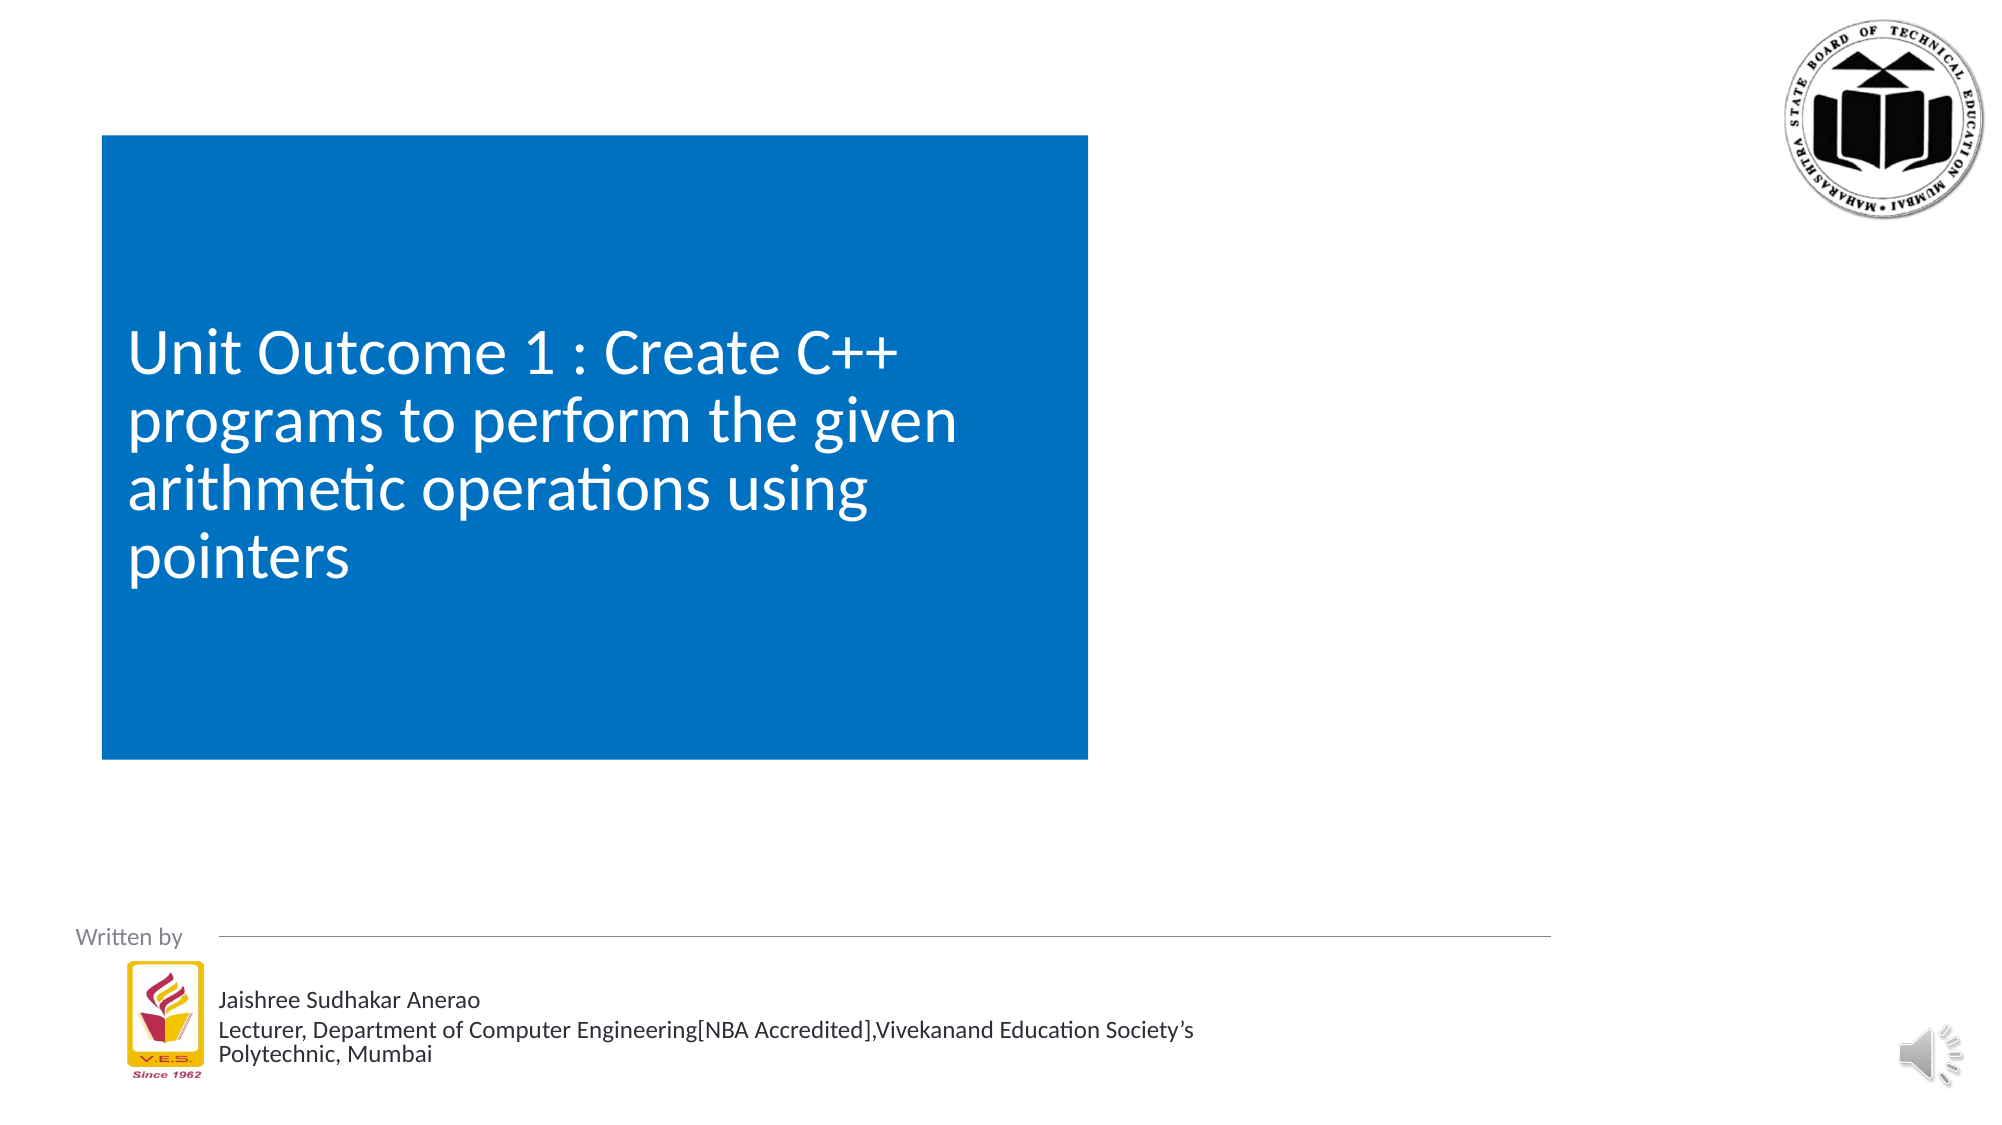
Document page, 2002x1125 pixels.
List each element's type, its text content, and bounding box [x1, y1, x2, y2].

list Jaishree Sudhakar Anerao [218, 987, 726, 1017]
picture [1898, 1022, 1966, 1090]
picture [1764, 0, 2001, 237]
list Lecturer, Department of Computer Engineering[NBA Accredited],Vivekanand Education Society’s Polytechnic, Mumbai [218, 1019, 1226, 1050]
title Unit Outcome 1 : Create C++ programs to perform the given arithmetic operations using pointers [127, 320, 1087, 482]
picture [126, 961, 204, 1079]
